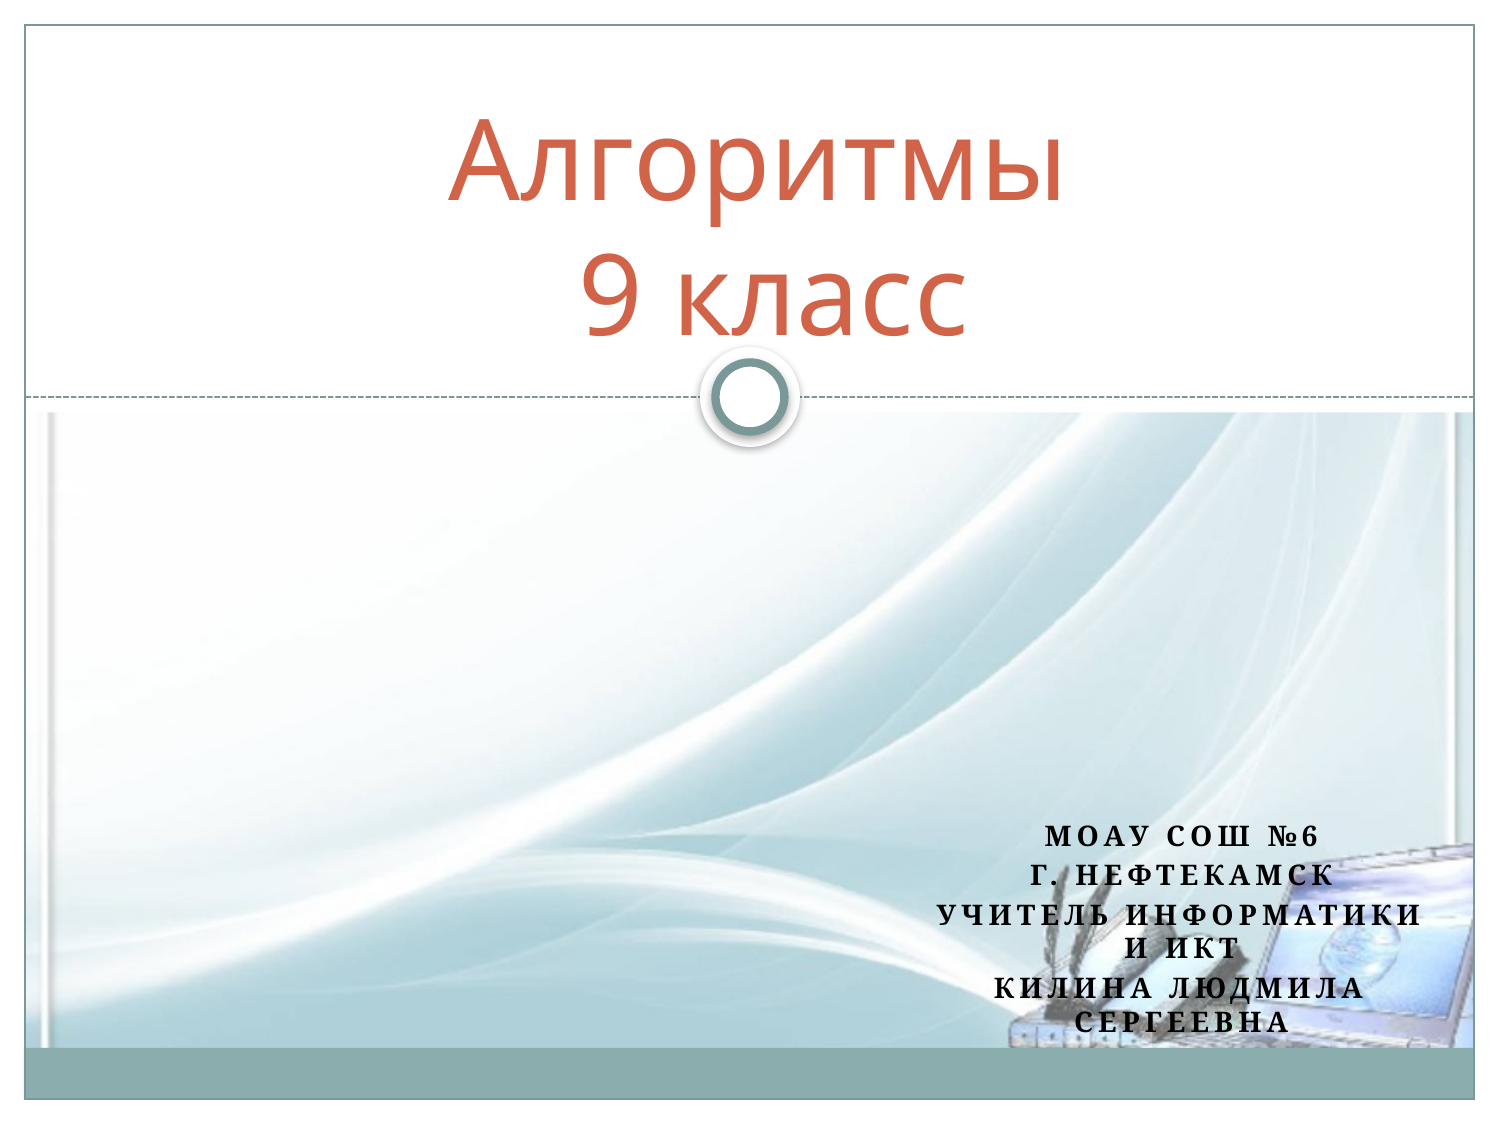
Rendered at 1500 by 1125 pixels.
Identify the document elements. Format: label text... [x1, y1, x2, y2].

subtitle МОАУ СОШ №6 Г. НЕФТЕКАМСК УЧИТЕЛЬ ИНФОРМАТИКИ И ИКТ КИЛИНА ЛЮДМИЛА СЕРГЕЕВНА [903, 810, 1459, 1047]
picture [26, 413, 1473, 1047]
title Алгоритмы 9 класс [135, 78, 1411, 366]
